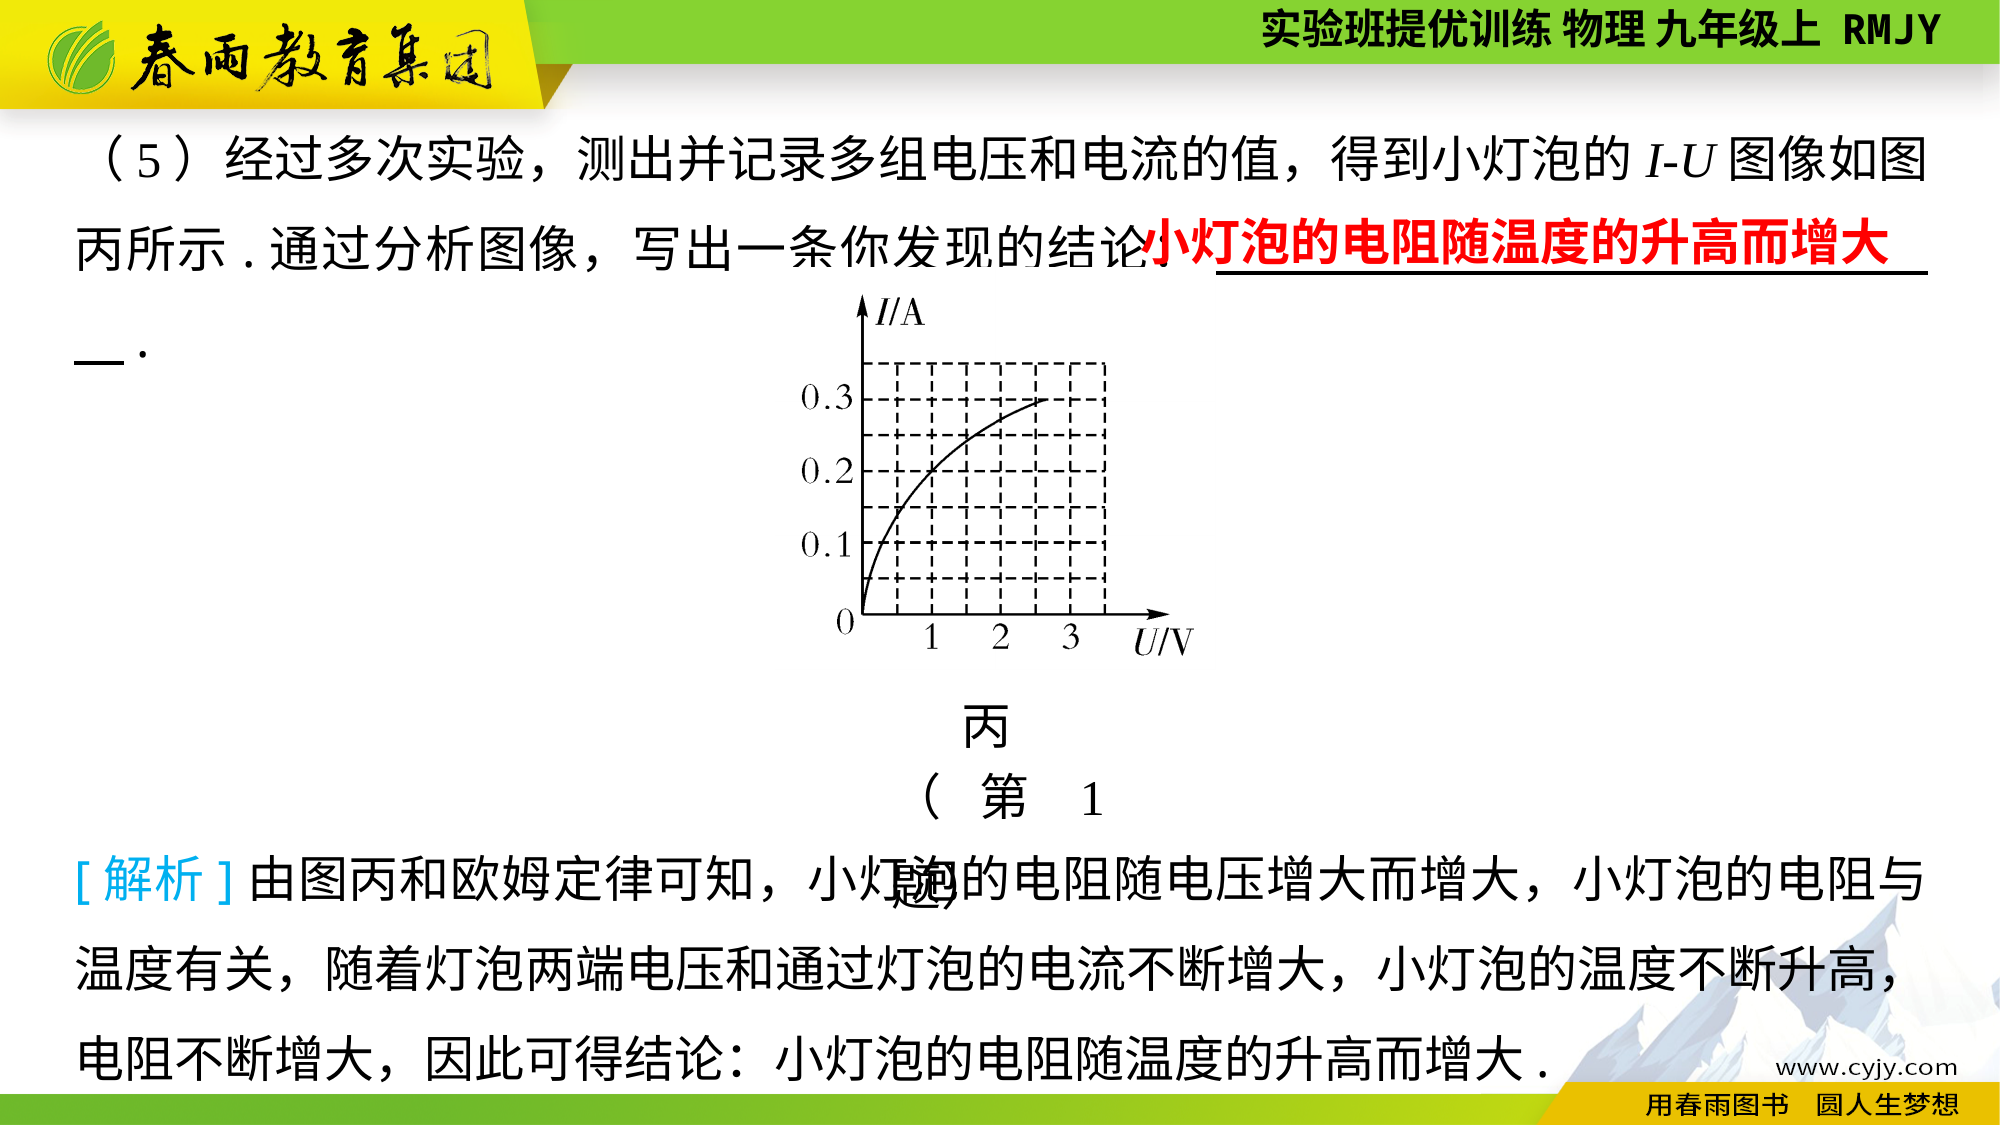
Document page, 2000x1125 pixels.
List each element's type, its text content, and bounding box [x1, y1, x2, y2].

picture [0, 0, 2000, 1125]
text_box 小灯泡的电阻随温度的升高而增大 [1125, 172, 1906, 278]
text_box （第1题） [876, 727, 1132, 810]
text_box 丙 [946, 679, 1026, 727]
text_box [解析]由图丙和欧姆定律可知，小灯泡的电阻随电压增大而增大，小灯泡的电阻与温度有关，随着灯泡两端电压和通过灯泡的电流不断增大，小灯泡的温度不断升高，电阻不断增大，因此可得结论：小灯泡的电阻随温度的升高而增大. [59, 810, 1944, 1096]
list （5）经过多次实验，测出并记录多组电压和电流的值，得到小灯泡的I-U图像如图丙所示.通过分析图像，写出一条你发现的结论： . [59, 90, 1944, 287]
